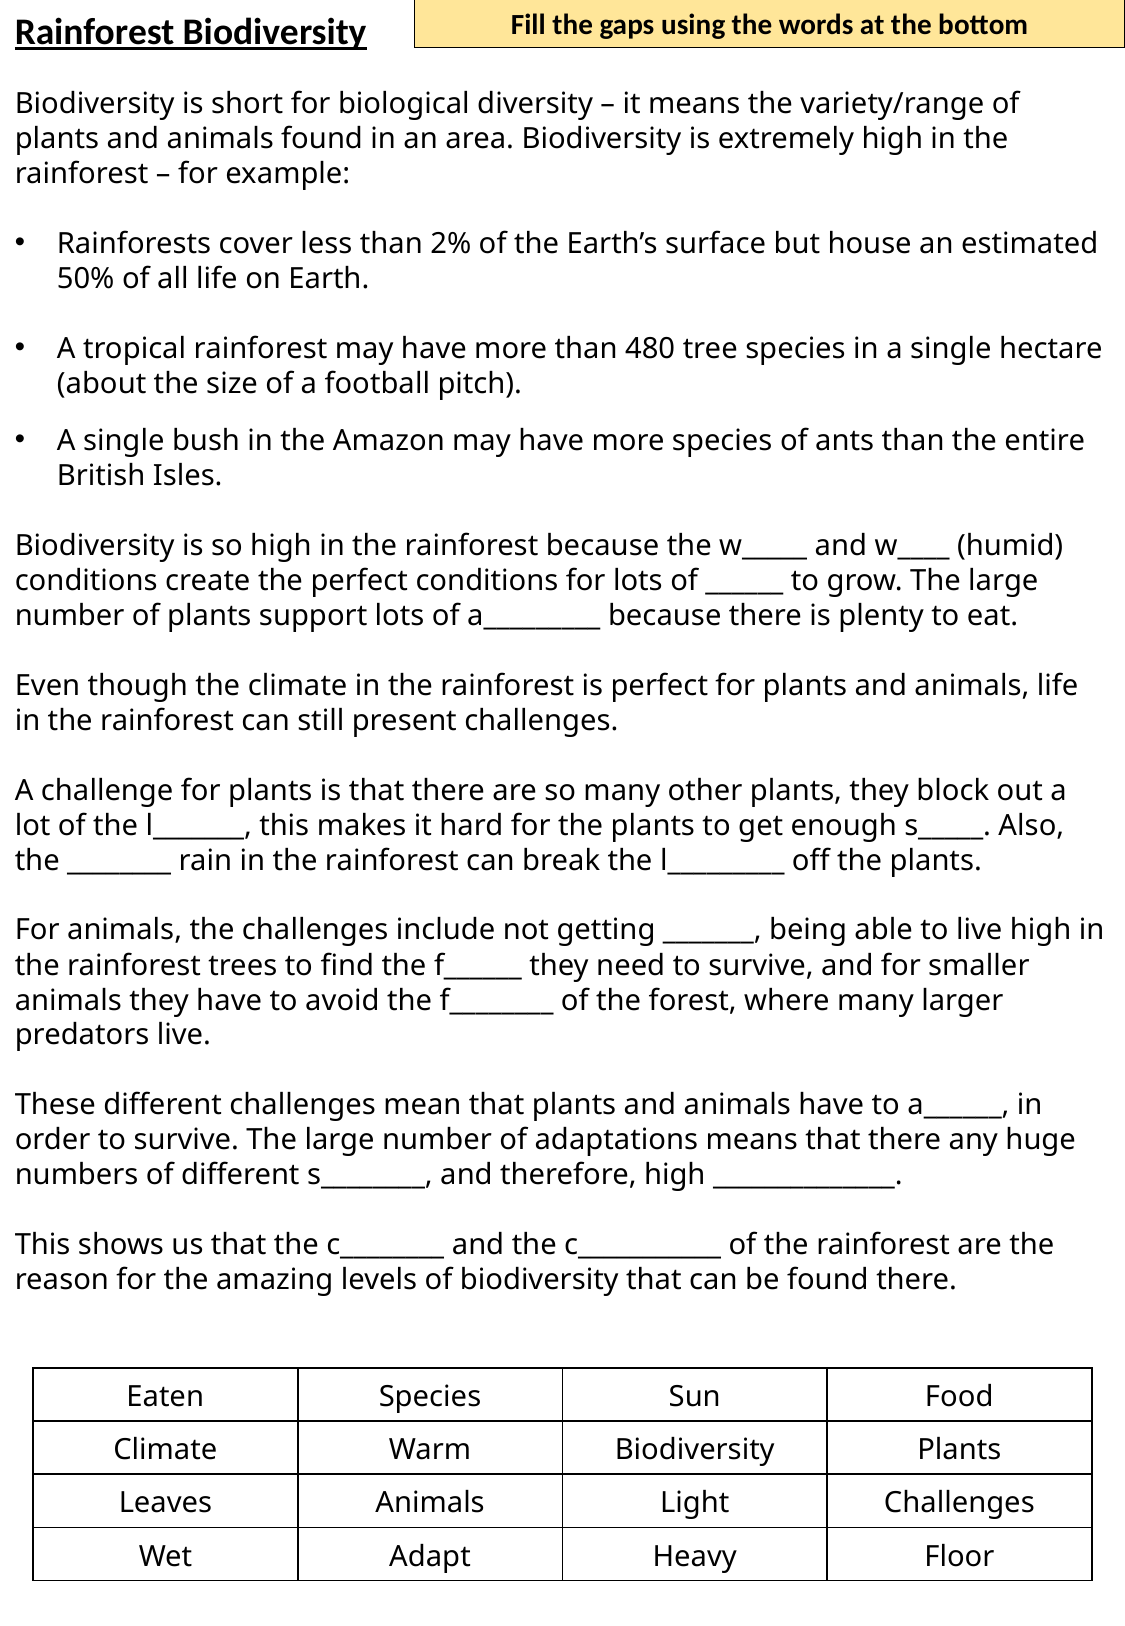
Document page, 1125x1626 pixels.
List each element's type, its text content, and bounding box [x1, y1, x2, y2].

table_cell Wet [34, 1528, 297, 1580]
table_header Sun [563, 1369, 826, 1420]
table_cell Biodiversity [563, 1422, 826, 1473]
table_cell Warm [299, 1422, 562, 1473]
table_cell Leaves [34, 1475, 297, 1527]
table_cell Challenges [828, 1475, 1091, 1527]
table_cell Floor [828, 1528, 1091, 1580]
table_cell Climate [34, 1422, 297, 1473]
table_header Eaten [34, 1369, 297, 1420]
table_cell Adapt [299, 1528, 562, 1580]
text_box Rainforest Biodiversity [0, 0, 1125, 60]
table_cell Animals [299, 1475, 562, 1527]
table_cell Plants [828, 1422, 1091, 1473]
table_header Food [828, 1369, 1091, 1420]
table_header Species [299, 1369, 562, 1420]
text_box Biodiversity is short for biological diversity – it means the variety/range of plants and animals found in an area. Biodiversity is extremely high in the rainforest – for example: Rainforests cover less than 2% of the Earth’s surface but house an estimated 50% of all life on Earth. A tropical rainforest may have more than 480 tree species in a single hectare (about the size of a football pitch). A single bush in the Amazon may have more species of ants than the entire British Isles. Biodiversity is so high in the rainforest because the w_____ and w____ (humid) conditions create the perfect conditions for lots of ______ to grow. The large number of plants support lots of a_________ because there is plenty to eat. Even though the climate in the rainforest is perfect for plants and animals, life in the rainforest can still present challenges. A challenge for plants is that there are so many other plants, they block out a lot of the l_______, this makes it hard for the plants to get enough s_____. Also, the ________ rain in the rainforest can break the l_________ off the plants. For animals, the challenges include not getting _______, being able to live high in the rainforest trees to find the f______ they need to survive, and for smaller animals they have to avoid the f________ of the forest, where many larger predators live. These different challenges mean that plants and animals have to a______, in order to survive. The large number of adaptations means that there any huge numbers of different s________, and therefore, high ______________. This shows us that the c________ and the c___________ of the rainforest are the reason for the amazing levels of biodiversity that can be found there. [0, 76, 1125, 1303]
text_box Fill the gaps using the words at the bottom [414, 0, 1125, 48]
table_cell Heavy [563, 1528, 826, 1580]
table_cell Light [563, 1475, 826, 1527]
